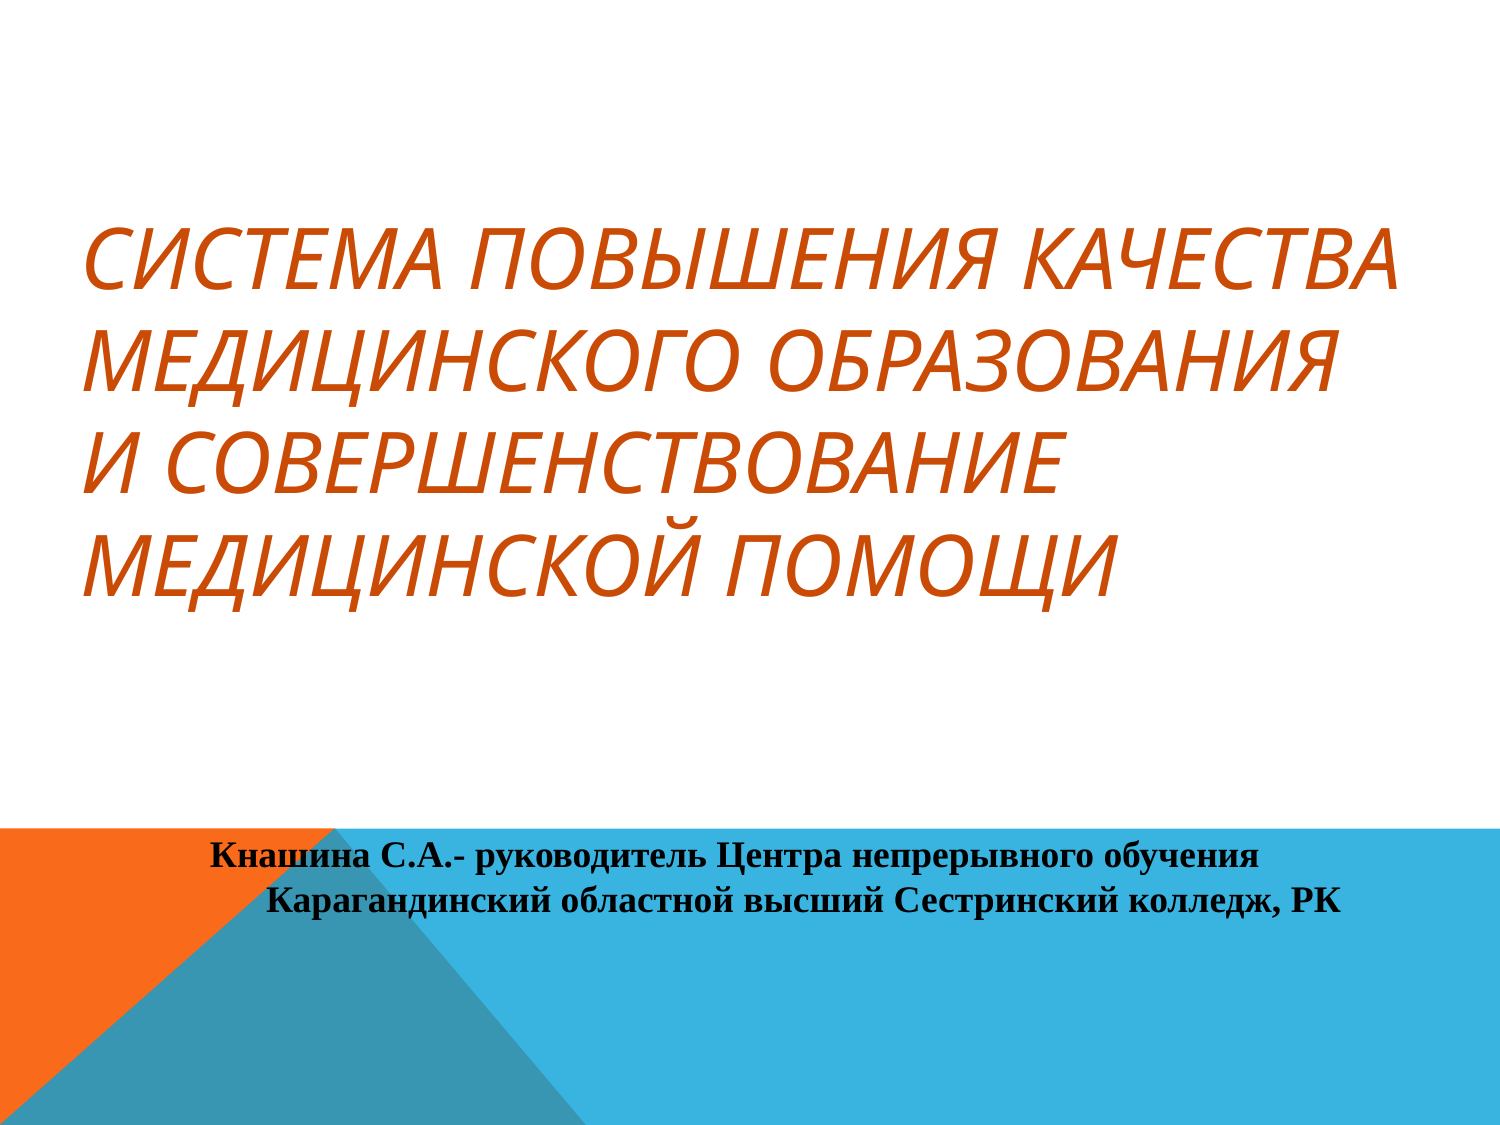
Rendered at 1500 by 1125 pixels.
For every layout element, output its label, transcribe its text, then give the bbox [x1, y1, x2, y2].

list Кнашина С.А.- руководитель Центра непрерывного обучения Карагандинский областной высший Сестринский колледж, РК [194, 822, 1425, 986]
title Система повышения качества медицинского образования и совершенствование медицинской помощи [64, 19, 1436, 776]
